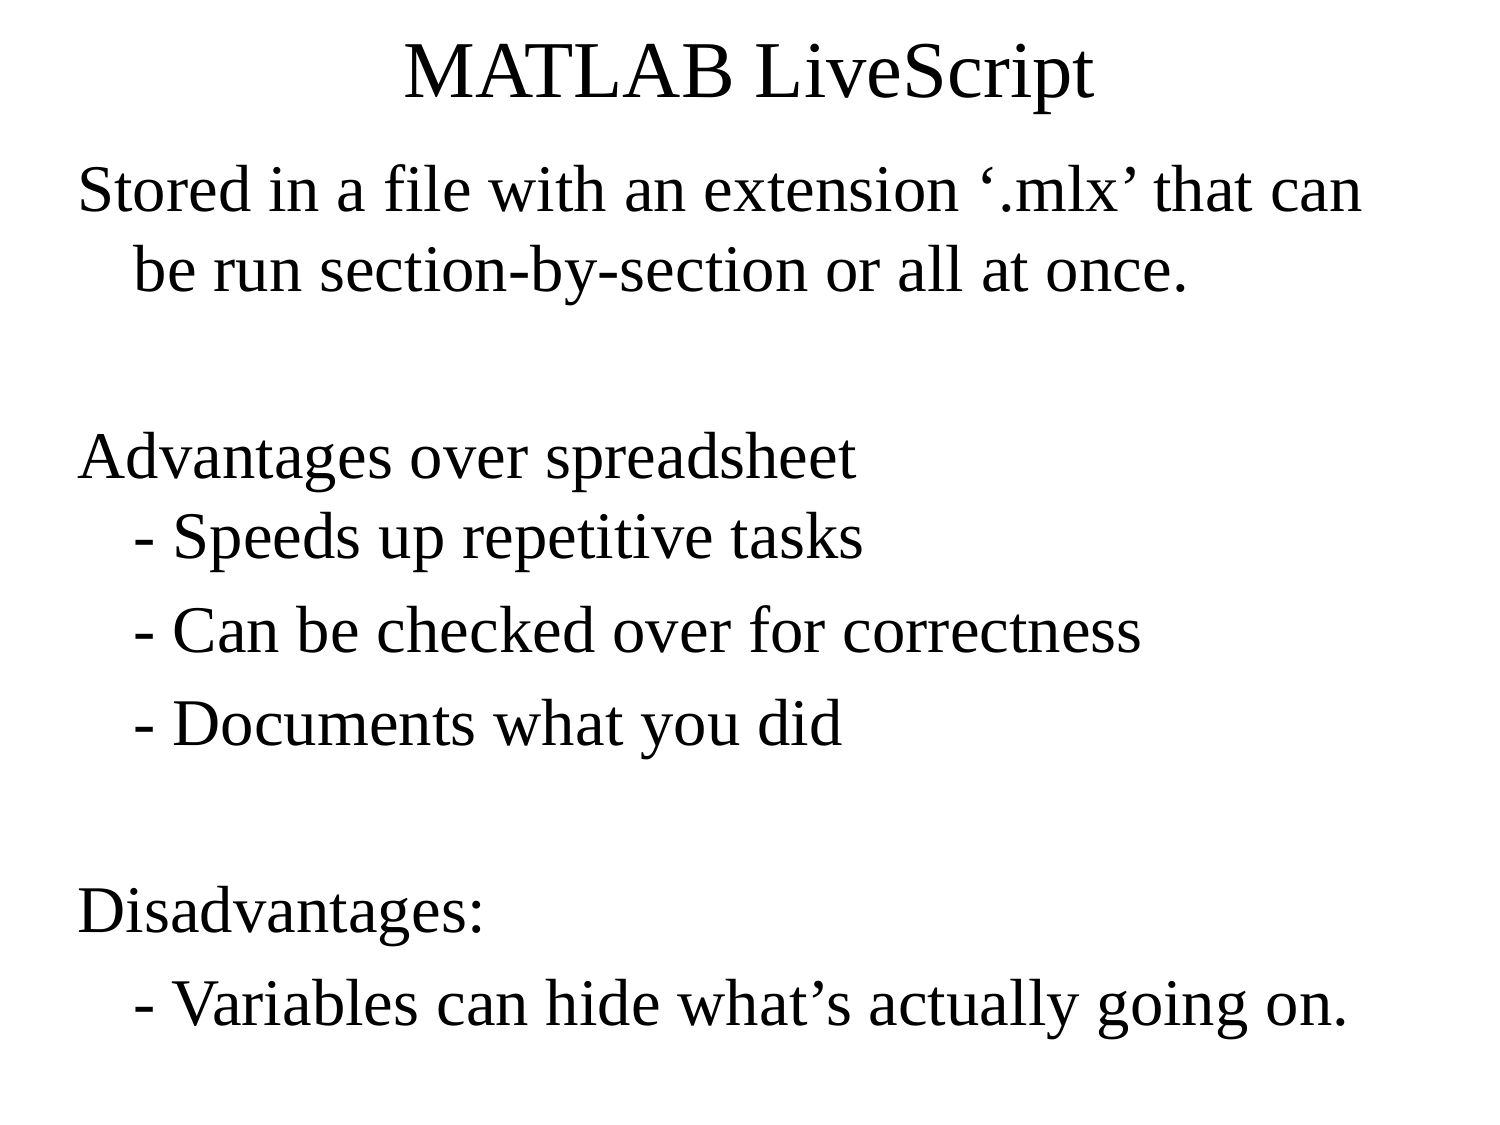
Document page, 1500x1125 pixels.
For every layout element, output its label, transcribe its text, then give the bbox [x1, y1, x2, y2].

title MATLAB LiveScript [75, 8, 1425, 122]
list Stored in a file with an extension ‘.mlx’ that can be run section-by-section or all at once. Advantages over spreadsheet - Speeds up repetitive tasks - Can be checked over for correctness - Documents what you did Disadvantages: - Variables can hide what’s actually going on. [62, 137, 1413, 1088]
